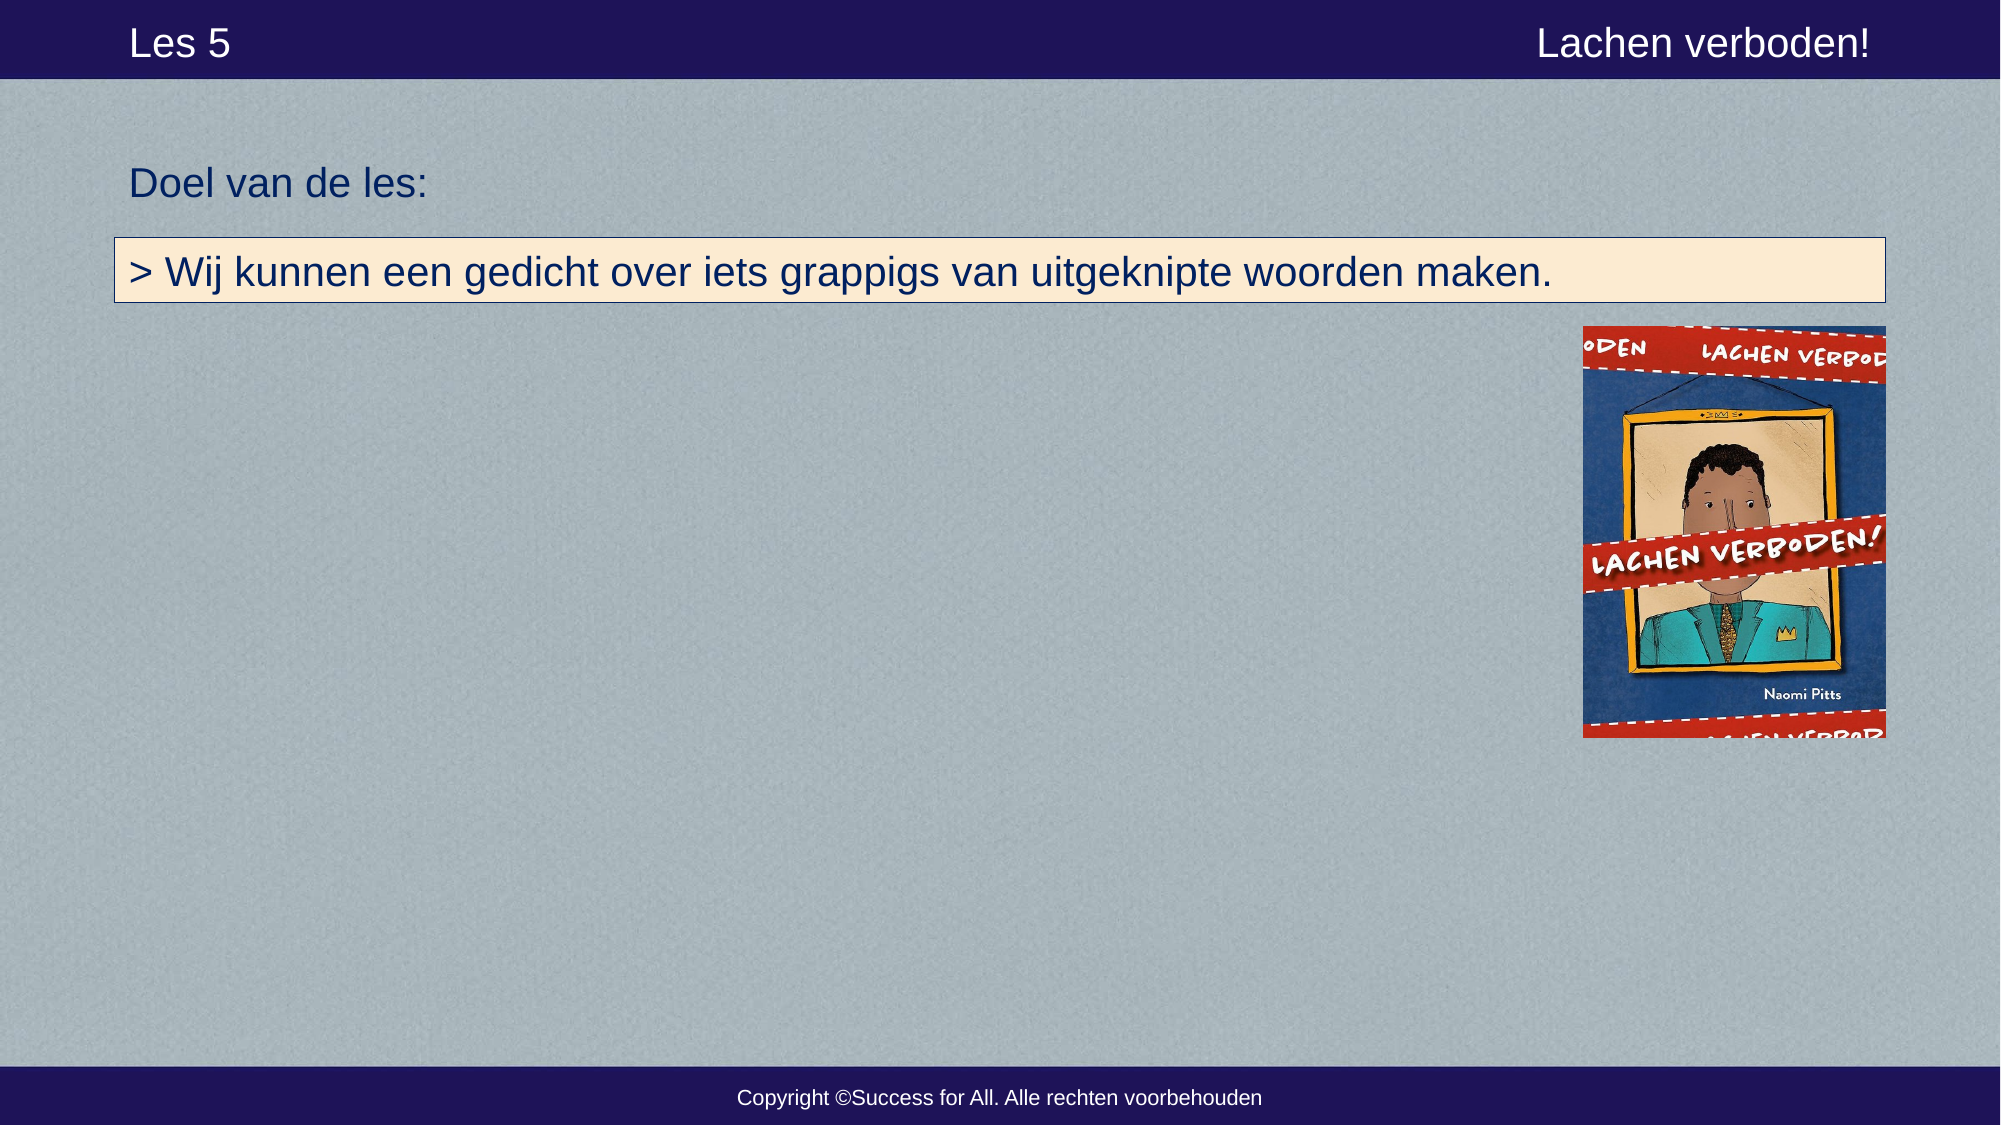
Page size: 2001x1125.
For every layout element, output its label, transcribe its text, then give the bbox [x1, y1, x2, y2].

text_box > Wij kunnen een gedicht over iets grappigs van uitgeknipte woorden maken. [114, 237, 1886, 303]
text_box Les 5 [114, 8, 354, 73]
picture [0, 0, 2001, 1125]
text_box Lachen verboden! [999, 8, 1886, 123]
text_box Doel van de les: [113, 148, 1635, 214]
text_box Copyright ©Success for All. Alle rechten voorbehouden [0, 1076, 2000, 1125]
